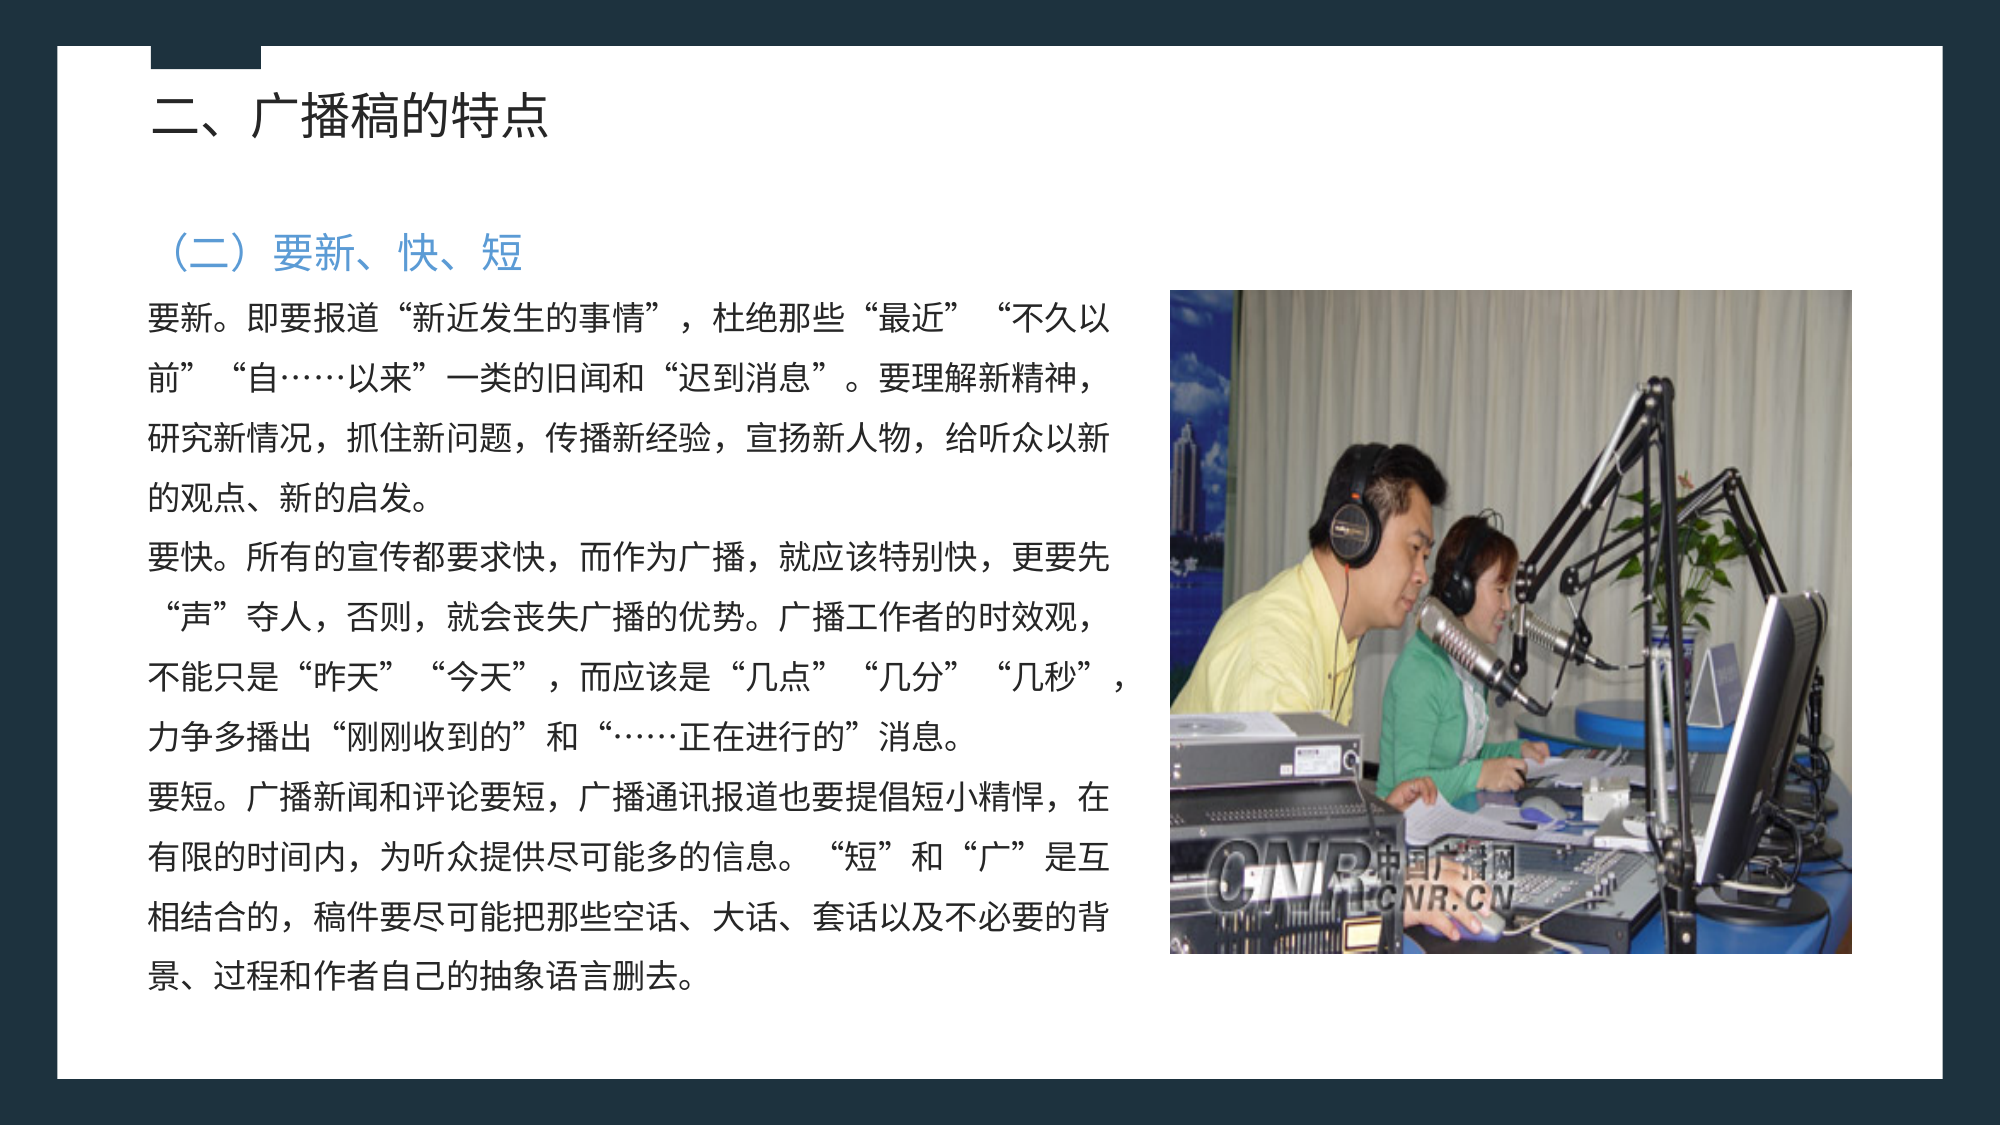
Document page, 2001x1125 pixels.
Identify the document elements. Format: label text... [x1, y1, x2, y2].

text_box 二、广播稿的特点 [150, 77, 846, 152]
picture [1170, 290, 1852, 954]
text_box （二）要新、快、短 要新。即要报道“新近发生的事情”，杜绝那些“最近”“不久以前”“自……以来”一类的旧闻和“迟到消息”。要理解新精神，研究新情况，抓住新问题，传播新经验，宣扬新人物，给听众以新的观点、新的启发。 要快。所有的宣传都要求快，而作为广播，就应该特别快，更要先“声”夺人，否则，就会丧失广播的优势。广播工作者的时效观，不能只是“昨天”“今天”，而应该是“几点”“几分”“几秒”，力争多播出“刚刚收到的”和“……正在进行的”消息。 要短。广播新闻和评论要短，广播通讯报道也要提倡短小精悍，在有限的时间内，为听众提供尽可能多的信息。“短”和“广”是互相结合的，稿件要尽可能把那些空话、大话、套话以及不必要的背景、过程和作者自己的抽象语言删去。 [132, 194, 1156, 1003]
